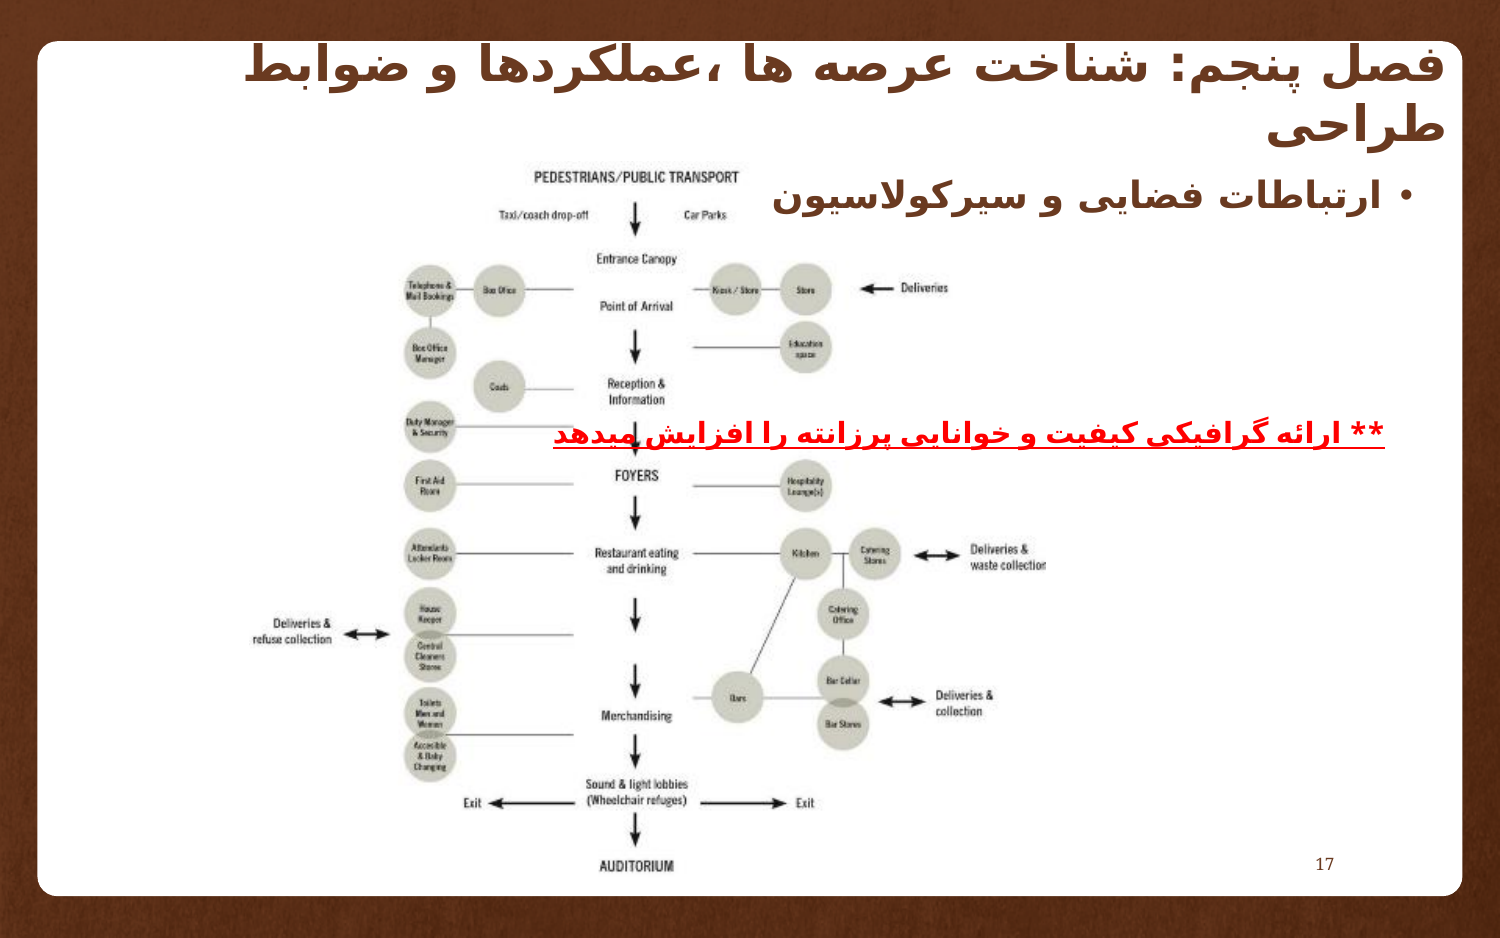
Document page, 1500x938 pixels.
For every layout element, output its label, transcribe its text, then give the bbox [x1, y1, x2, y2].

text_box ** ارائه گرافیکی کیفیت و خوانایی پرزانته را افزایش میدهد [1046, 412, 1397, 459]
picture [249, 161, 1046, 878]
list ارتباطات فضایی و سیرکولاسیون [1046, 168, 1428, 235]
title فصل پنجم: شناخت عرصه ها ،عملکردها و ضوابط طراحی [168, 84, 1463, 160]
slide_number 17 [1262, 843, 1350, 886]
